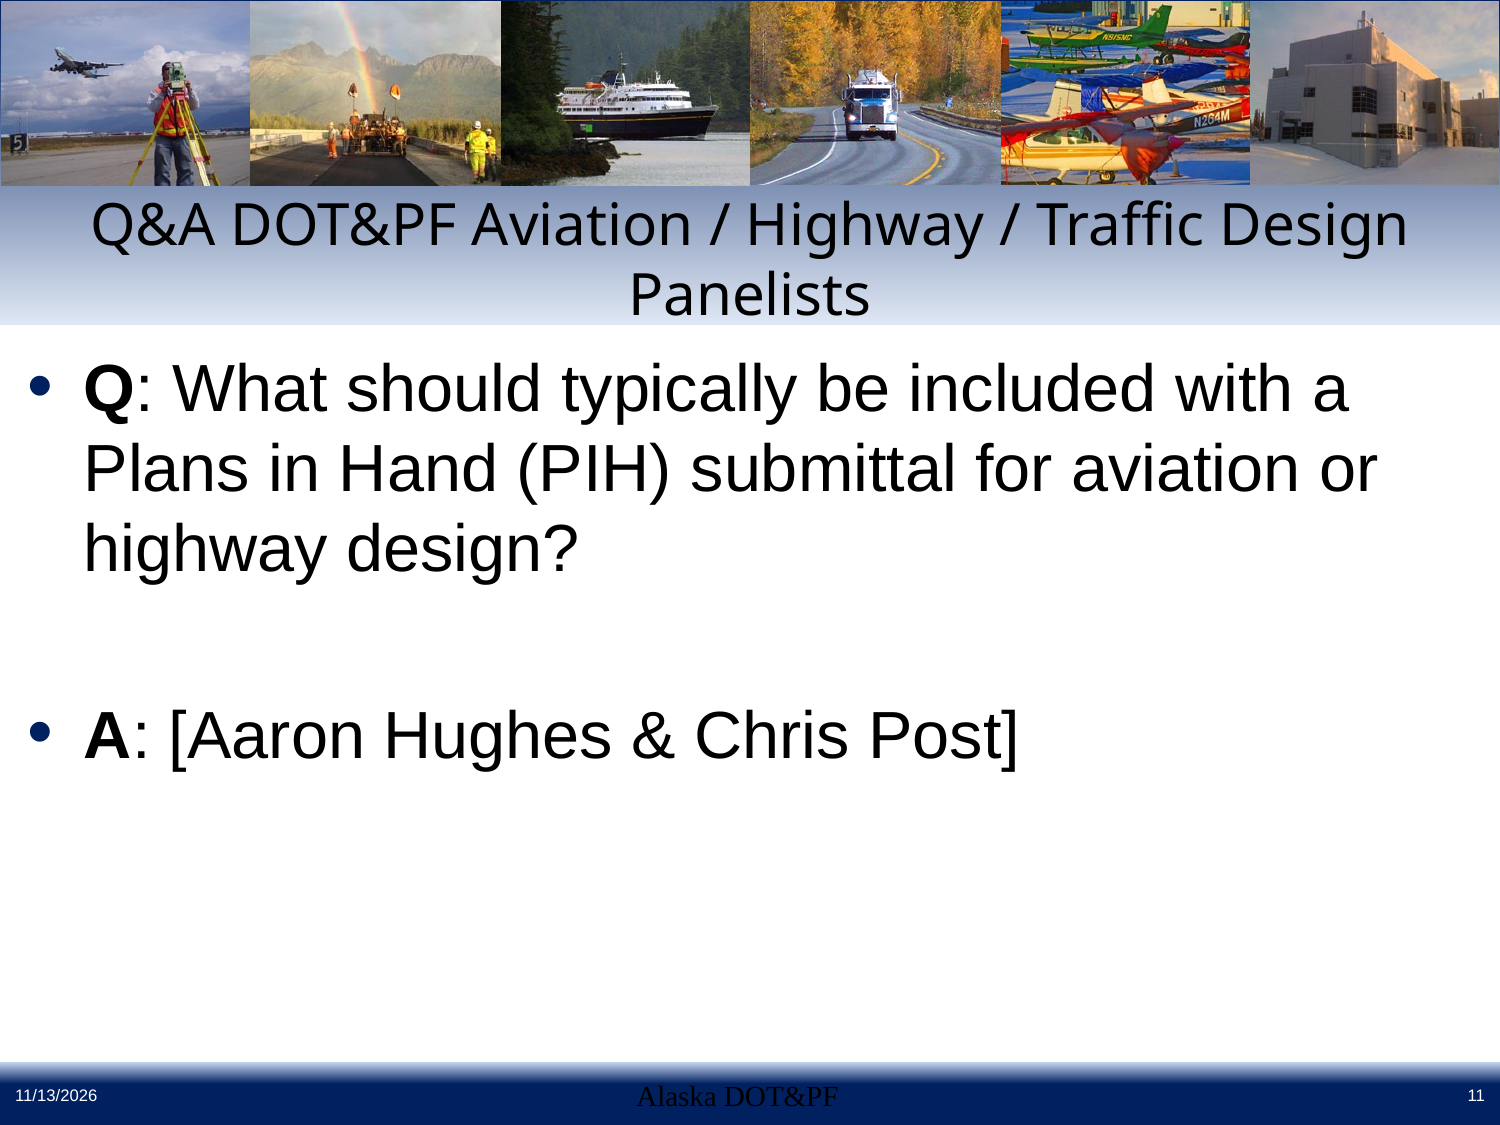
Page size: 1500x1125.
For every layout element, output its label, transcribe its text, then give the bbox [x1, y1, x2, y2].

title Q&A DOT&PF Aviation / Highway / Traffic Design Panelists [0, 189, 1500, 325]
list Q: What should typically be included with a Plans in Hand (PIH) submittal for aviation or highway design? A: [Aaron Hughes & Chris Post] [12, 337, 1488, 1050]
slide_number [0, 1065, 350, 1125]
picture [1, 1, 1499, 186]
footer Alaska DOT&PF [500, 1065, 975, 1125]
slide_number 11 [1149, 1065, 1500, 1125]
